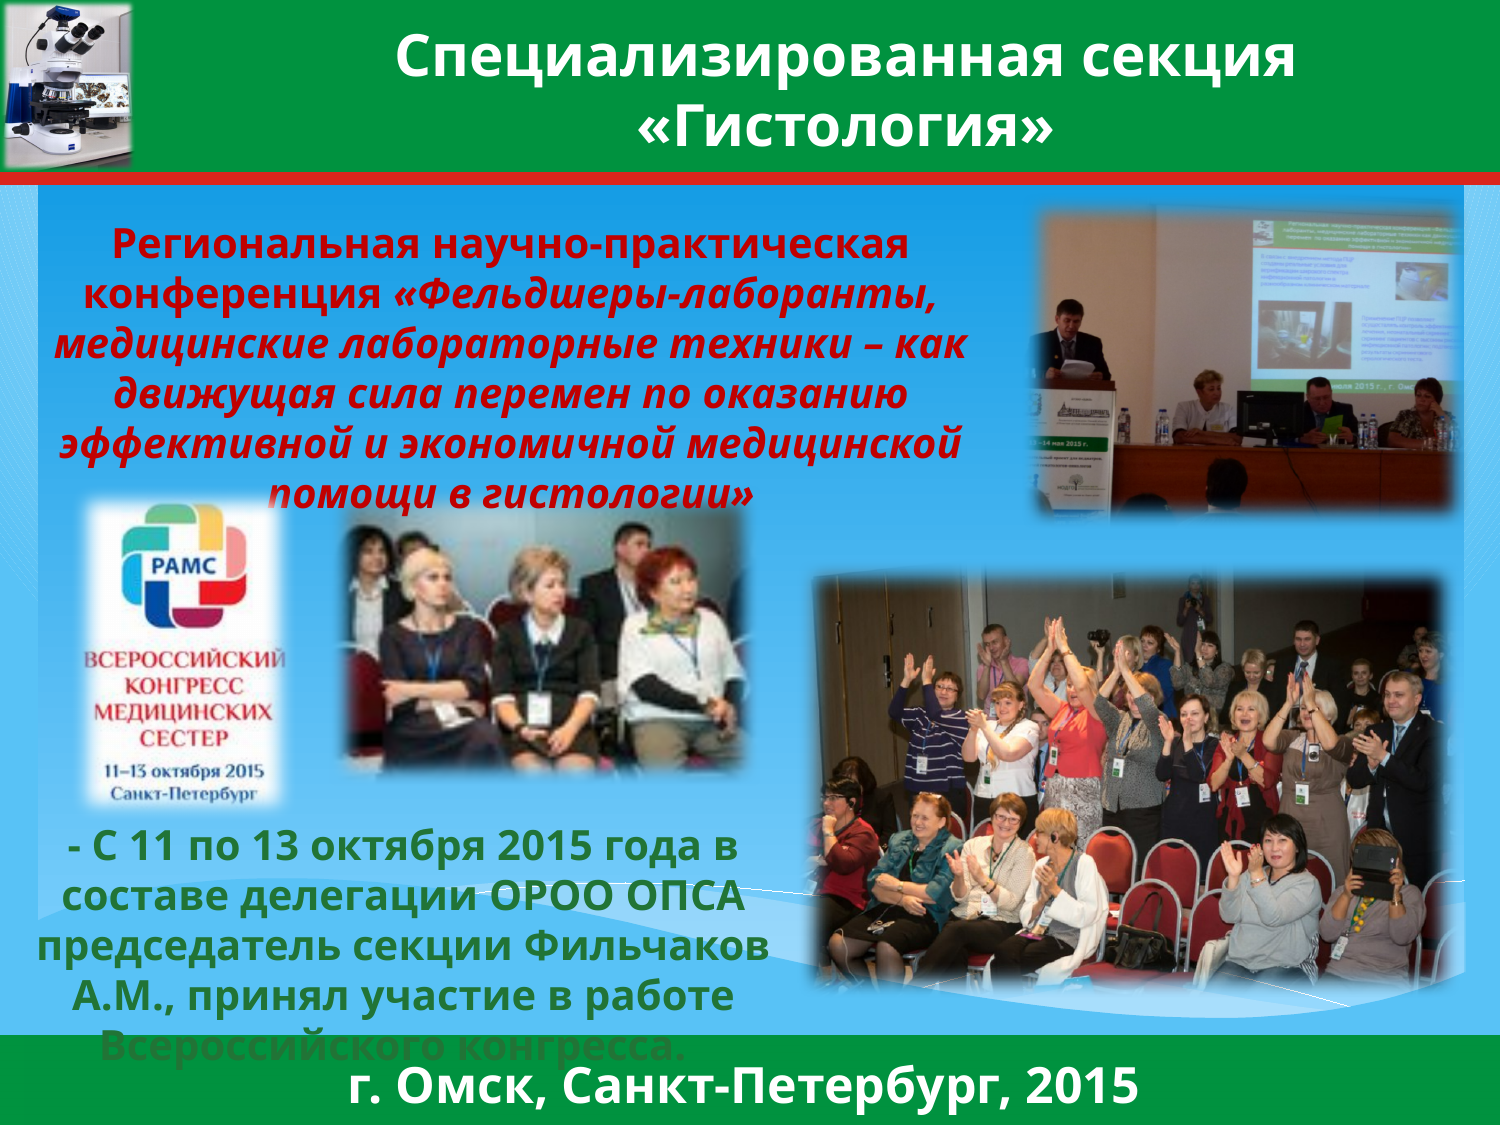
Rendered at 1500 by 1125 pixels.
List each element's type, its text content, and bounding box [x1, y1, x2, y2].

text_box - С 11 по 13 октября 2015 года в составе делегации ОРОО ОПСА председатель секции Фильчаков А.М., принял участие в работе Всероссийского конгресса. [9, 811, 798, 1032]
picture [329, 485, 761, 787]
picture [796, 559, 1460, 998]
picture [69, 483, 298, 823]
picture [1021, 191, 1472, 530]
text_box Региональная научно-практическая конференция «Фельдшеры-лаборанты, медицинские лабораторные техники – как движущая сила перемен по оказанию эффективной и экономичной медицинской помощи в гистологии» [23, 208, 998, 524]
picture [0, 0, 1500, 186]
picture [0, 1034, 1500, 1125]
